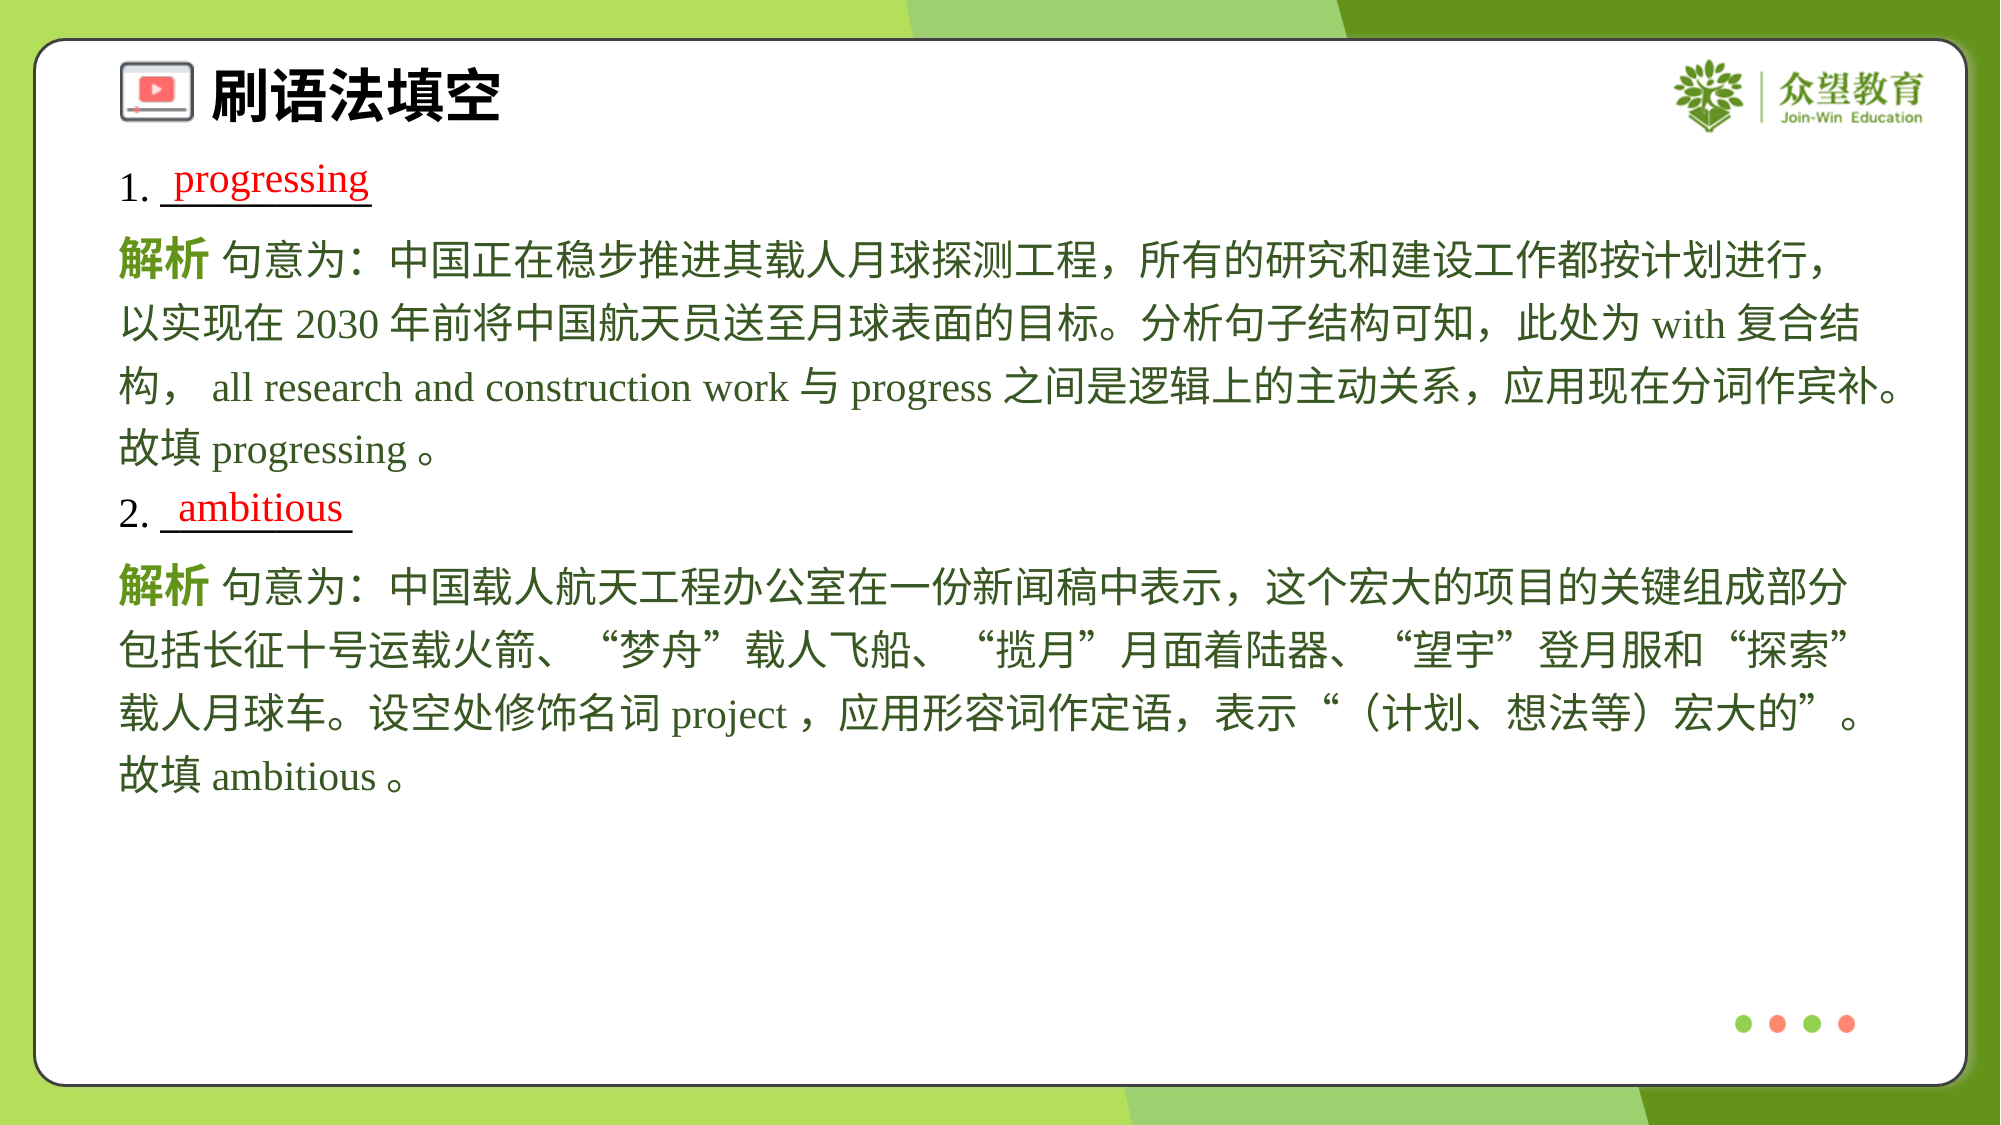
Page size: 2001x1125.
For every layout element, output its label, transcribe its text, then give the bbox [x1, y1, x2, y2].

text_box progressing [170, 138, 374, 197]
text_box 解析 句意为：中国载人航天工程办公室在一份新闻稿中表示，这个宏大的项目的关键组成部分包括长征十号运载火箭、“梦舟”载人飞船、“揽月”月面着陆器、“望宇”登月服和“探索”载人月球车。设空处修饰名词project，应用形容词作定语，表示“（计划、想法等）宏大的”。故填ambitious。 [118, 542, 1883, 795]
text_box 2. __________ [118, 473, 1883, 531]
text_box 解析 句意为：中国正在稳步推进其载人月球探测工程，所有的研究和建设工作都按计划进行，以实现在2030年前将中国航天员送至月球表面的目标。分析句子结构可知，此处为with复合结构，all research and construction work与progress之间是逻辑上的主动关系，应用现在分词作宾补。故填progressing。 [118, 215, 1883, 468]
picture [0, 0, 2000, 1125]
text_box 1. ___________ [118, 146, 1883, 204]
text_box ambitious [174, 467, 348, 525]
